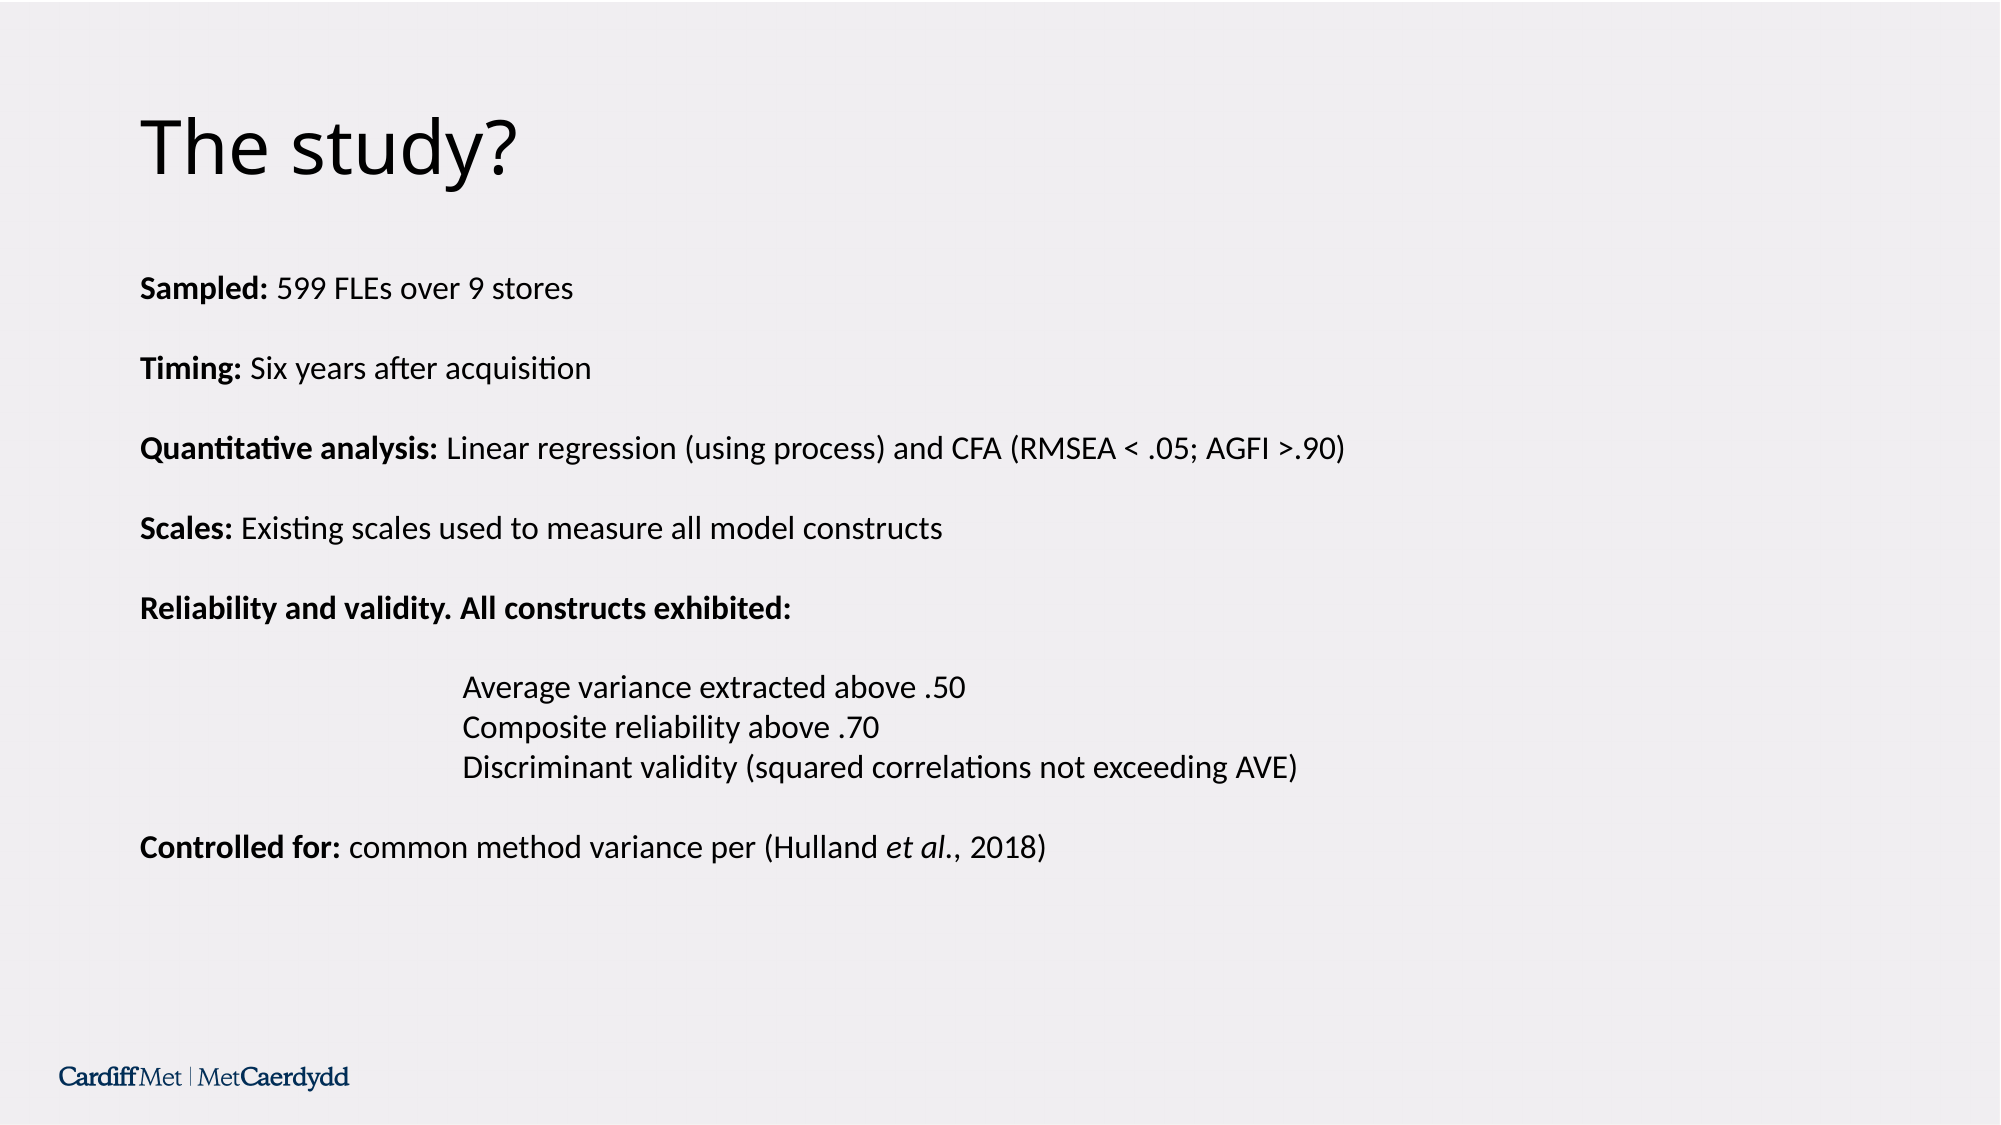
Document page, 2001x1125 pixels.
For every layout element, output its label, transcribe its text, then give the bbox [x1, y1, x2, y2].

picture [0, 2, 2000, 1125]
title The study? [125, 41, 1851, 260]
text_box Sampled: 599 FLEs over 9 stores Timing: Six years after acquisition Quantitative analysis: Linear regression (using process) and CFA (RMSEA < .05; AGFI >.90) Scales: Existing scales used to measure all model constructs Reliability and validity. All constructs exhibited: Average variance extracted above .50 Composite reliability above .70 Discriminant validity (squared correlations not exceeding AVE) Controlled for: common method variance per (Hulland et al., 2018) [125, 259, 1399, 1033]
